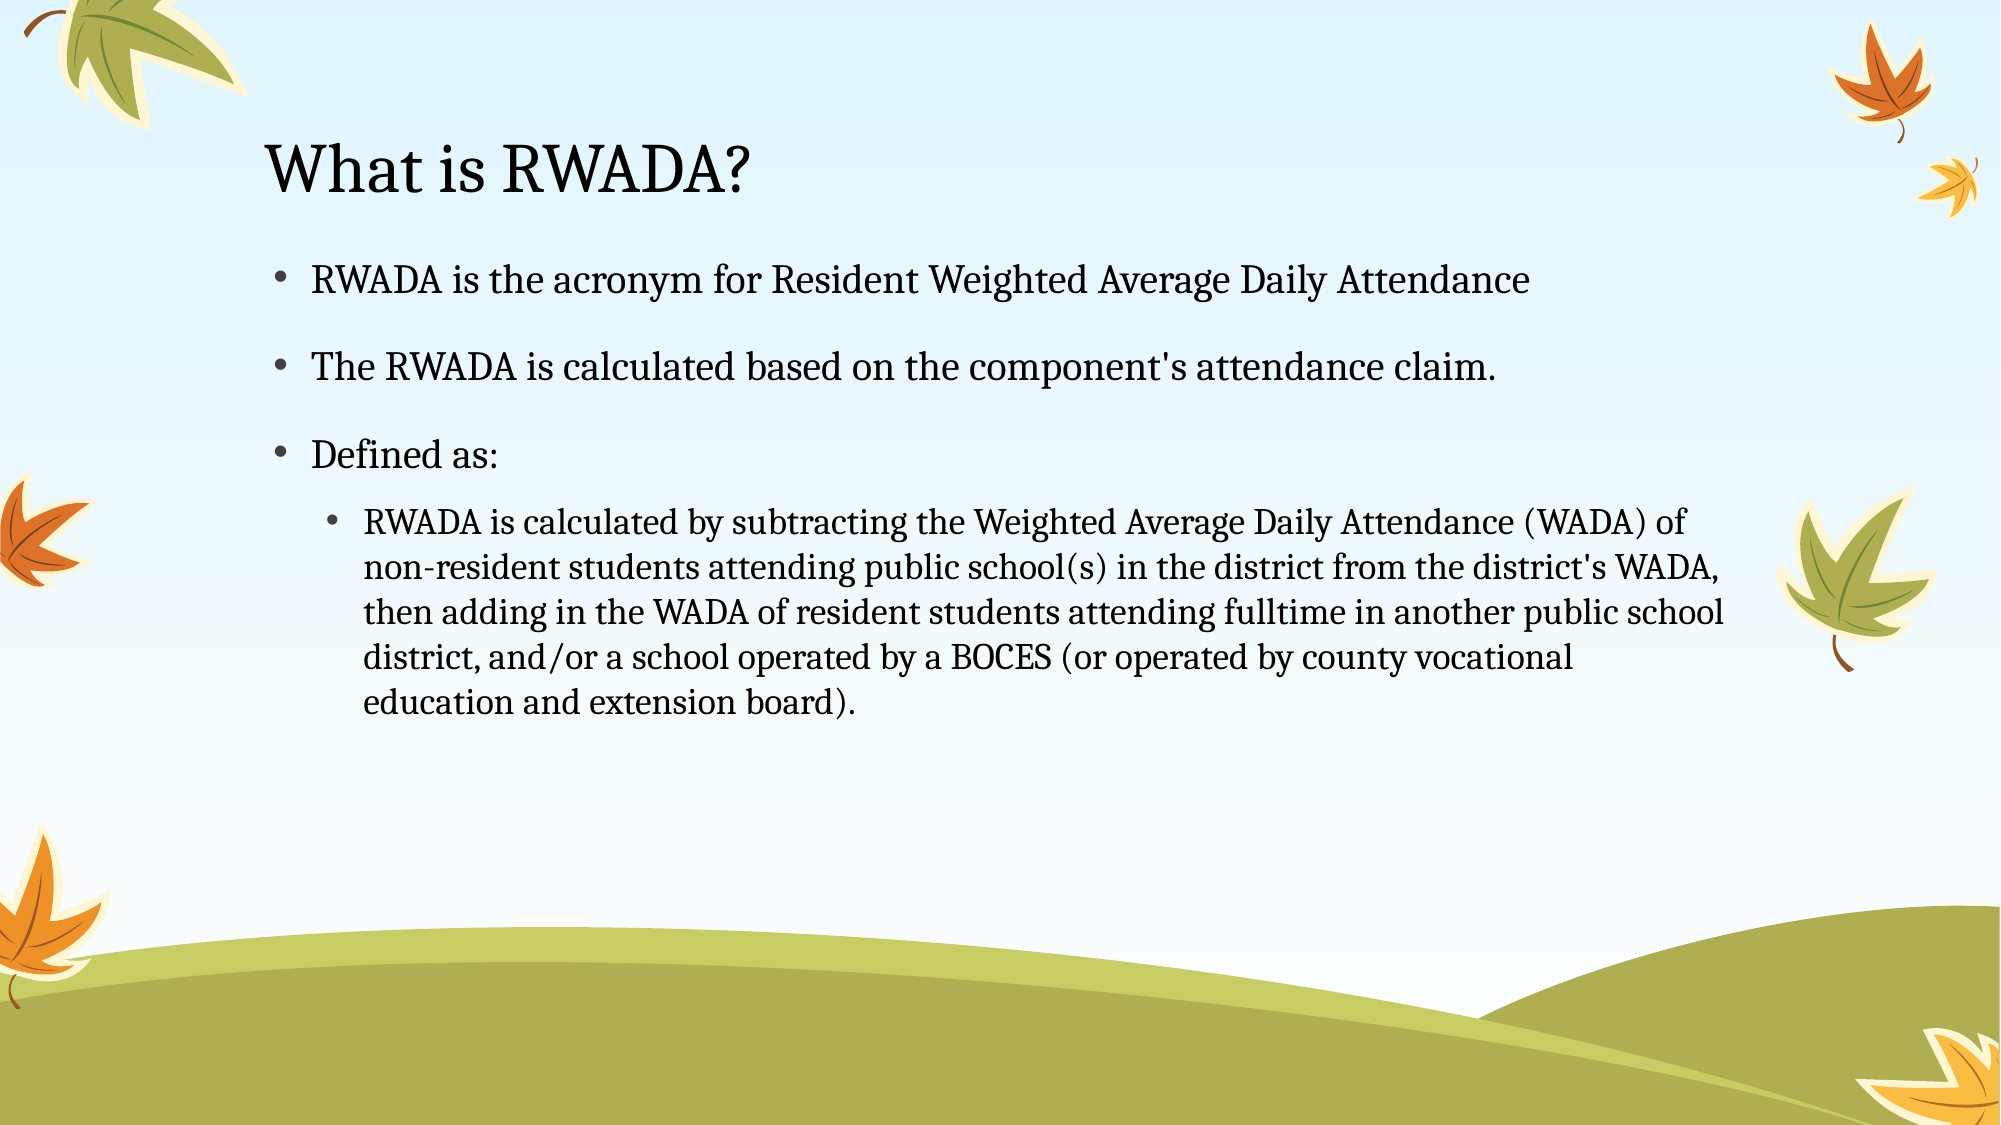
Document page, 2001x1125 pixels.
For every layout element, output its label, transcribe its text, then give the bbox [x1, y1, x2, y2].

title What is RWADA? [249, 12, 1749, 216]
list RWADA is the acronym for Resident Weighted Average Daily Attendance The RWADA is calculated based on the component's attendance claim. Defined as: RWADA is calculated by subtracting the Weighted Average Daily Attendance (WADA) of non-resident students attending public school(s) in the district from the district's WADA, then adding in the WADA of resident students attending fulltime in another public school district, and/or a school operated by a BOCES (or operated by county vocational education and extension board). [250, 243, 1750, 925]
